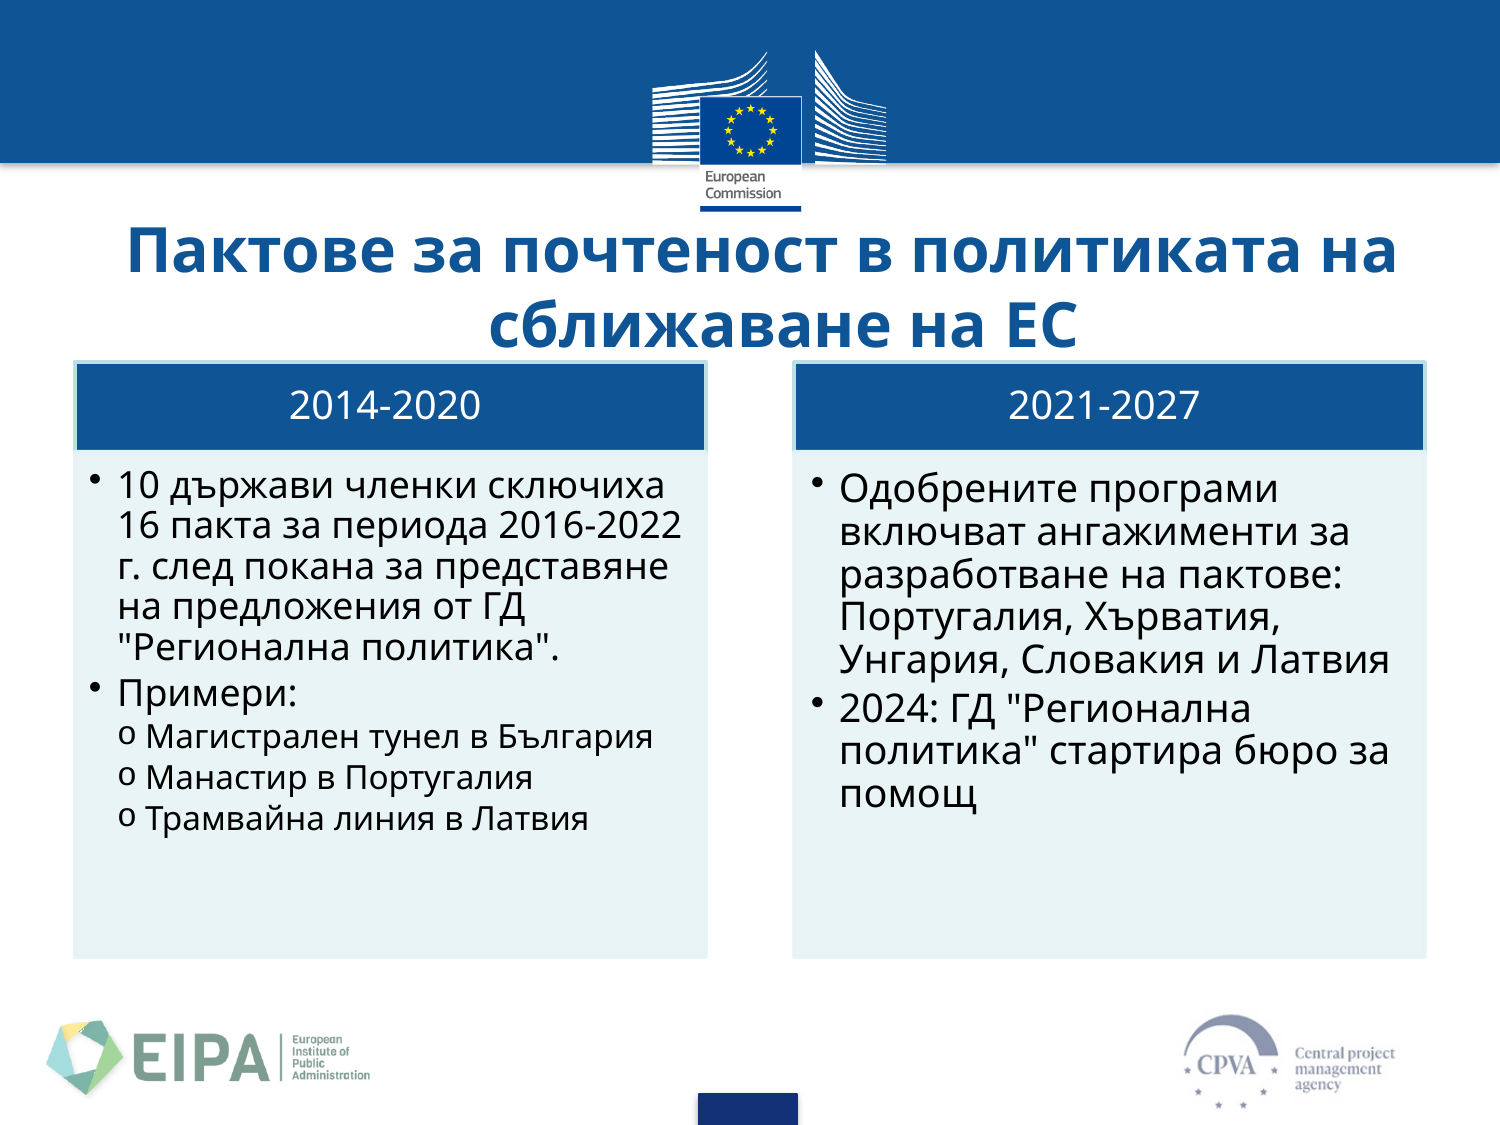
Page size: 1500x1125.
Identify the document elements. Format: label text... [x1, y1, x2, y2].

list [74, 361, 1426, 958]
title Пактове за почтеност в политиката на сближаване на ЕС [87, 207, 1438, 362]
